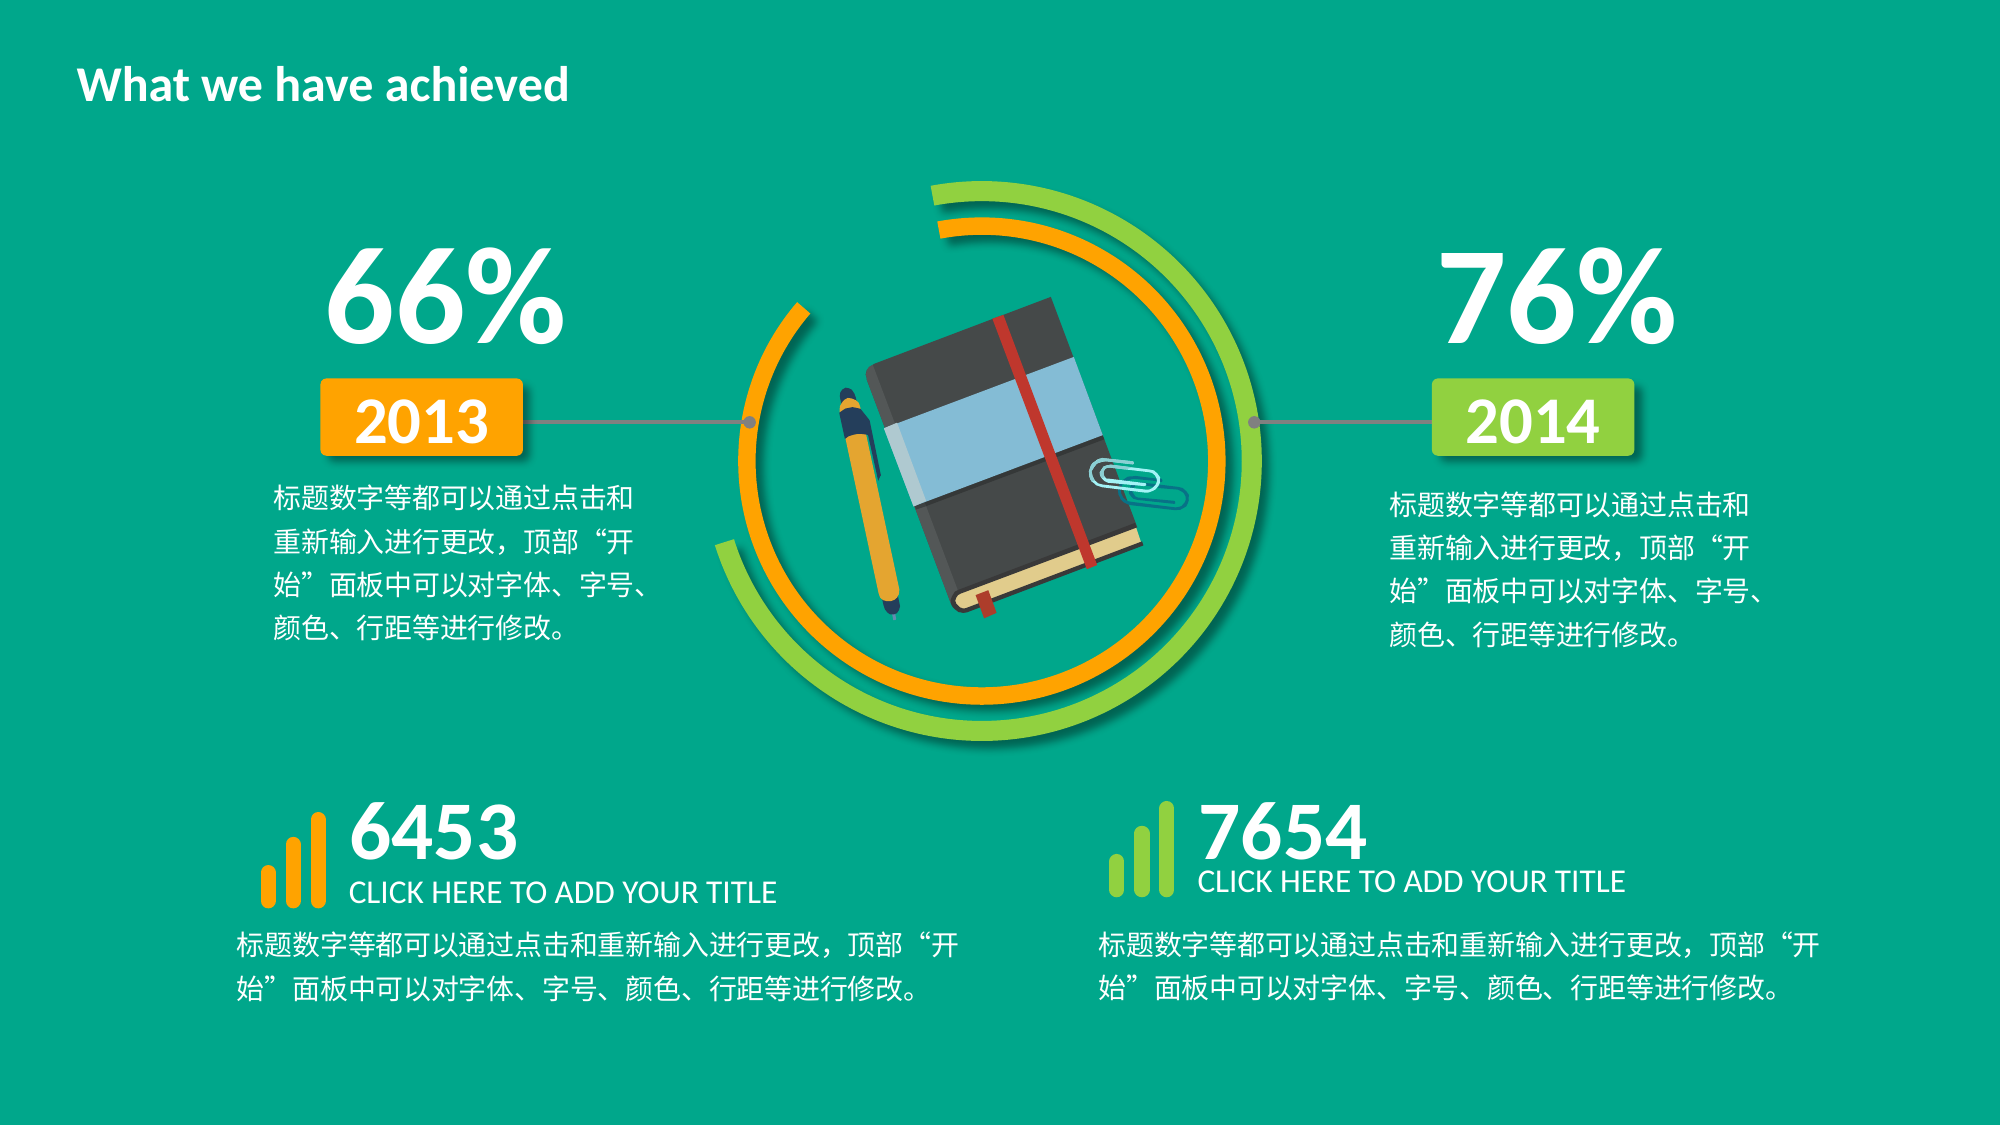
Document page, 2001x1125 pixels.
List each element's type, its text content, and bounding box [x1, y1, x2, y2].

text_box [1083, 769, 1844, 1013]
text_box [737, 300, 827, 651]
text_box 66% [310, 197, 582, 380]
text_box 76% [1421, 197, 1694, 380]
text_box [827, 290, 1125, 663]
text_box 2014 [1430, 380, 1636, 457]
list What we have achieved [61, 41, 861, 130]
text_box [843, 663, 1121, 706]
text_box 标题数字等都可以通过点击和重新输入进行更改，顶部“开始”面板中可以对字体、字号、颜色、行距等进行修改。 [258, 463, 673, 652]
text_box [936, 217, 1227, 660]
text_box 2013 [319, 380, 525, 457]
text_box 标题数字等都可以通过点击和重新输入进行更改，顶部“开始”面板中可以对字体、字号、颜色、行距等进行修改。 [1374, 470, 1788, 659]
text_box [221, 769, 982, 1014]
text_box [713, 180, 1263, 742]
